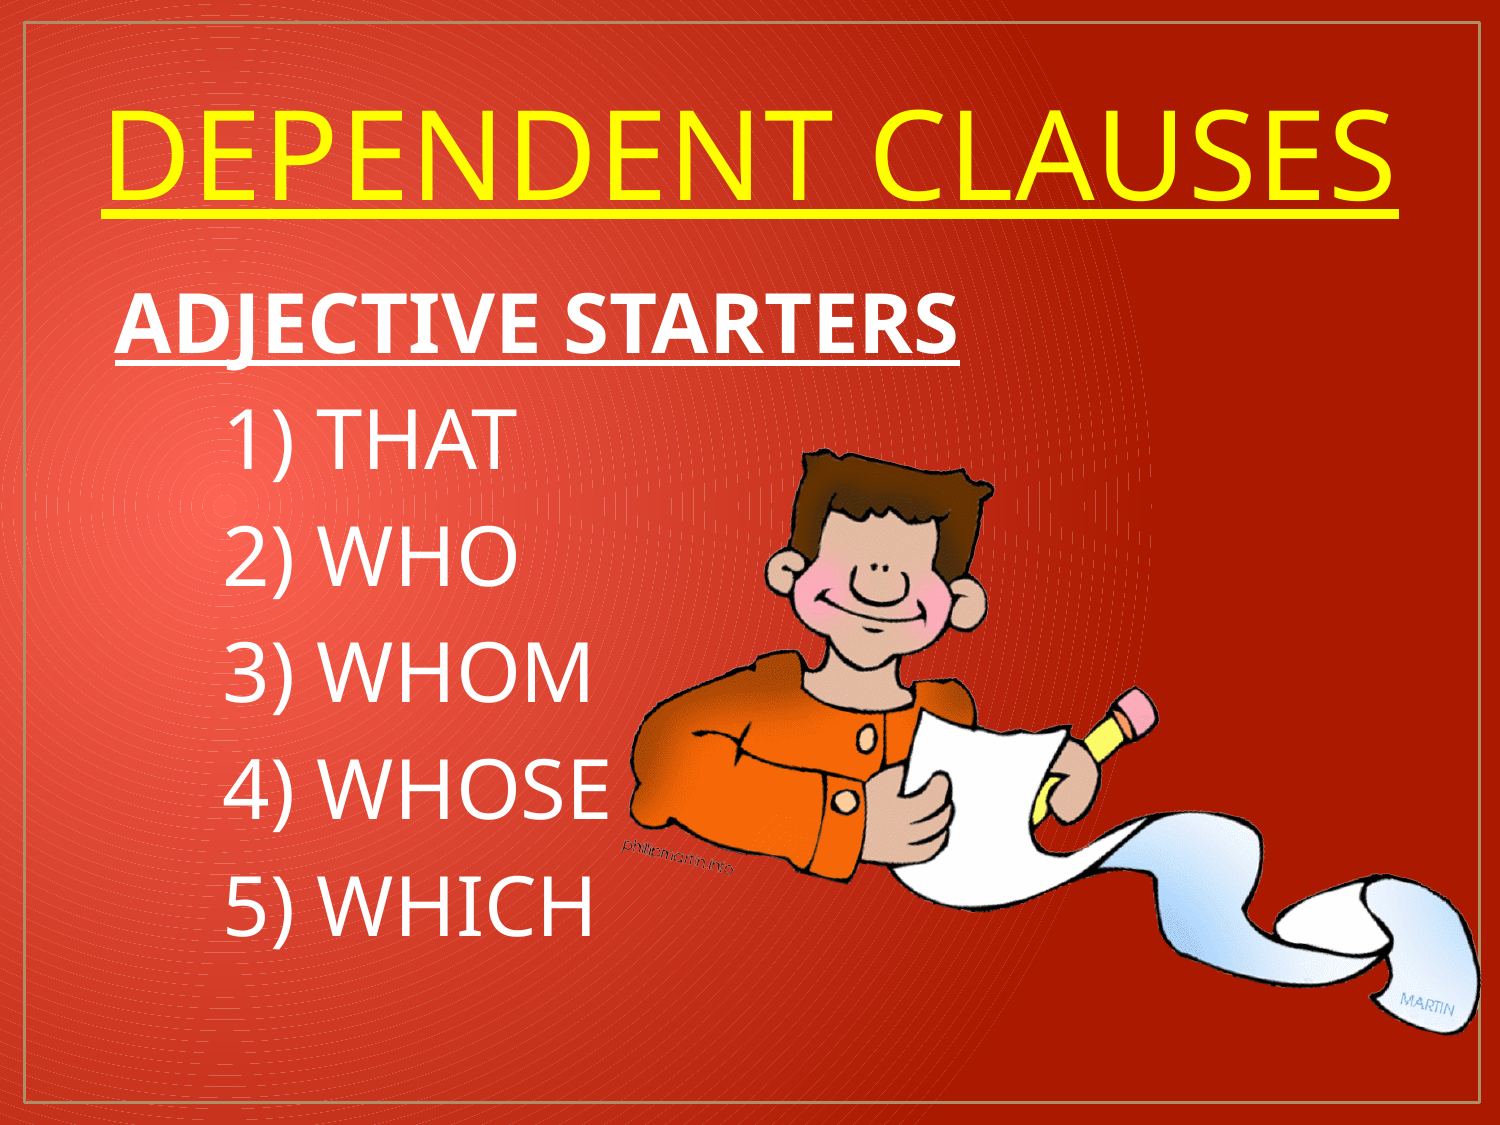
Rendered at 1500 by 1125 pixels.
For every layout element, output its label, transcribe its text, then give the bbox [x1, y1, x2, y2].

title DEPENDENT CLAUSES [24, 45, 1475, 233]
picture [597, 389, 1500, 1061]
list ADJECTIVE STARTERS 1) THAT 2) WHO 3) WHOM 4) WHOSE 5) WHICH [0, 262, 1213, 1005]
